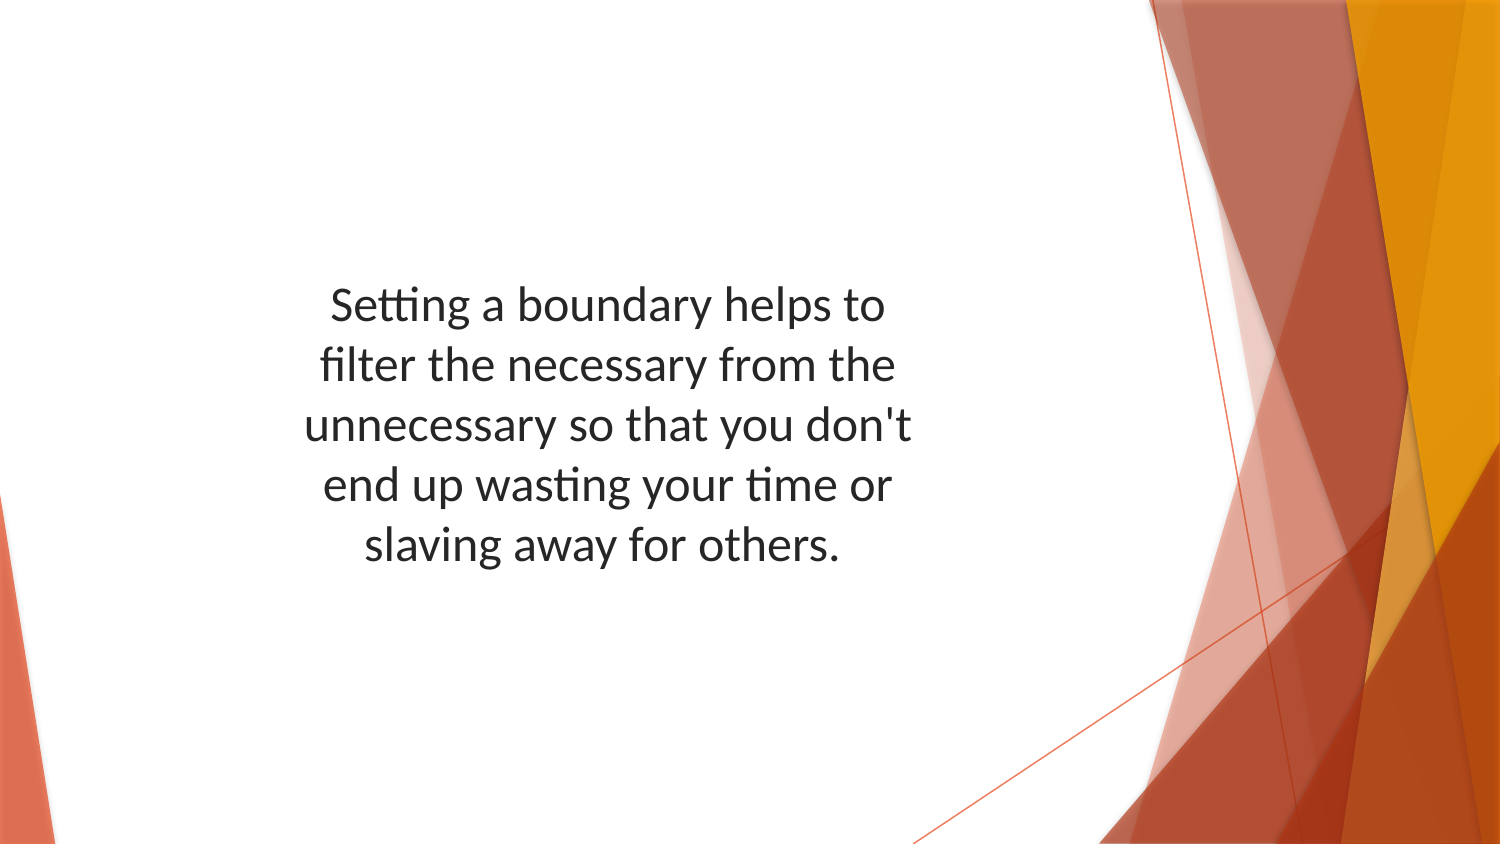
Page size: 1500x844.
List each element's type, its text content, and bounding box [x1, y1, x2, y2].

list Setting a boundary helps to filter the necessary from the unnecessary so that you don't end up wasting your time or slaving away for others. [265, 114, 951, 729]
